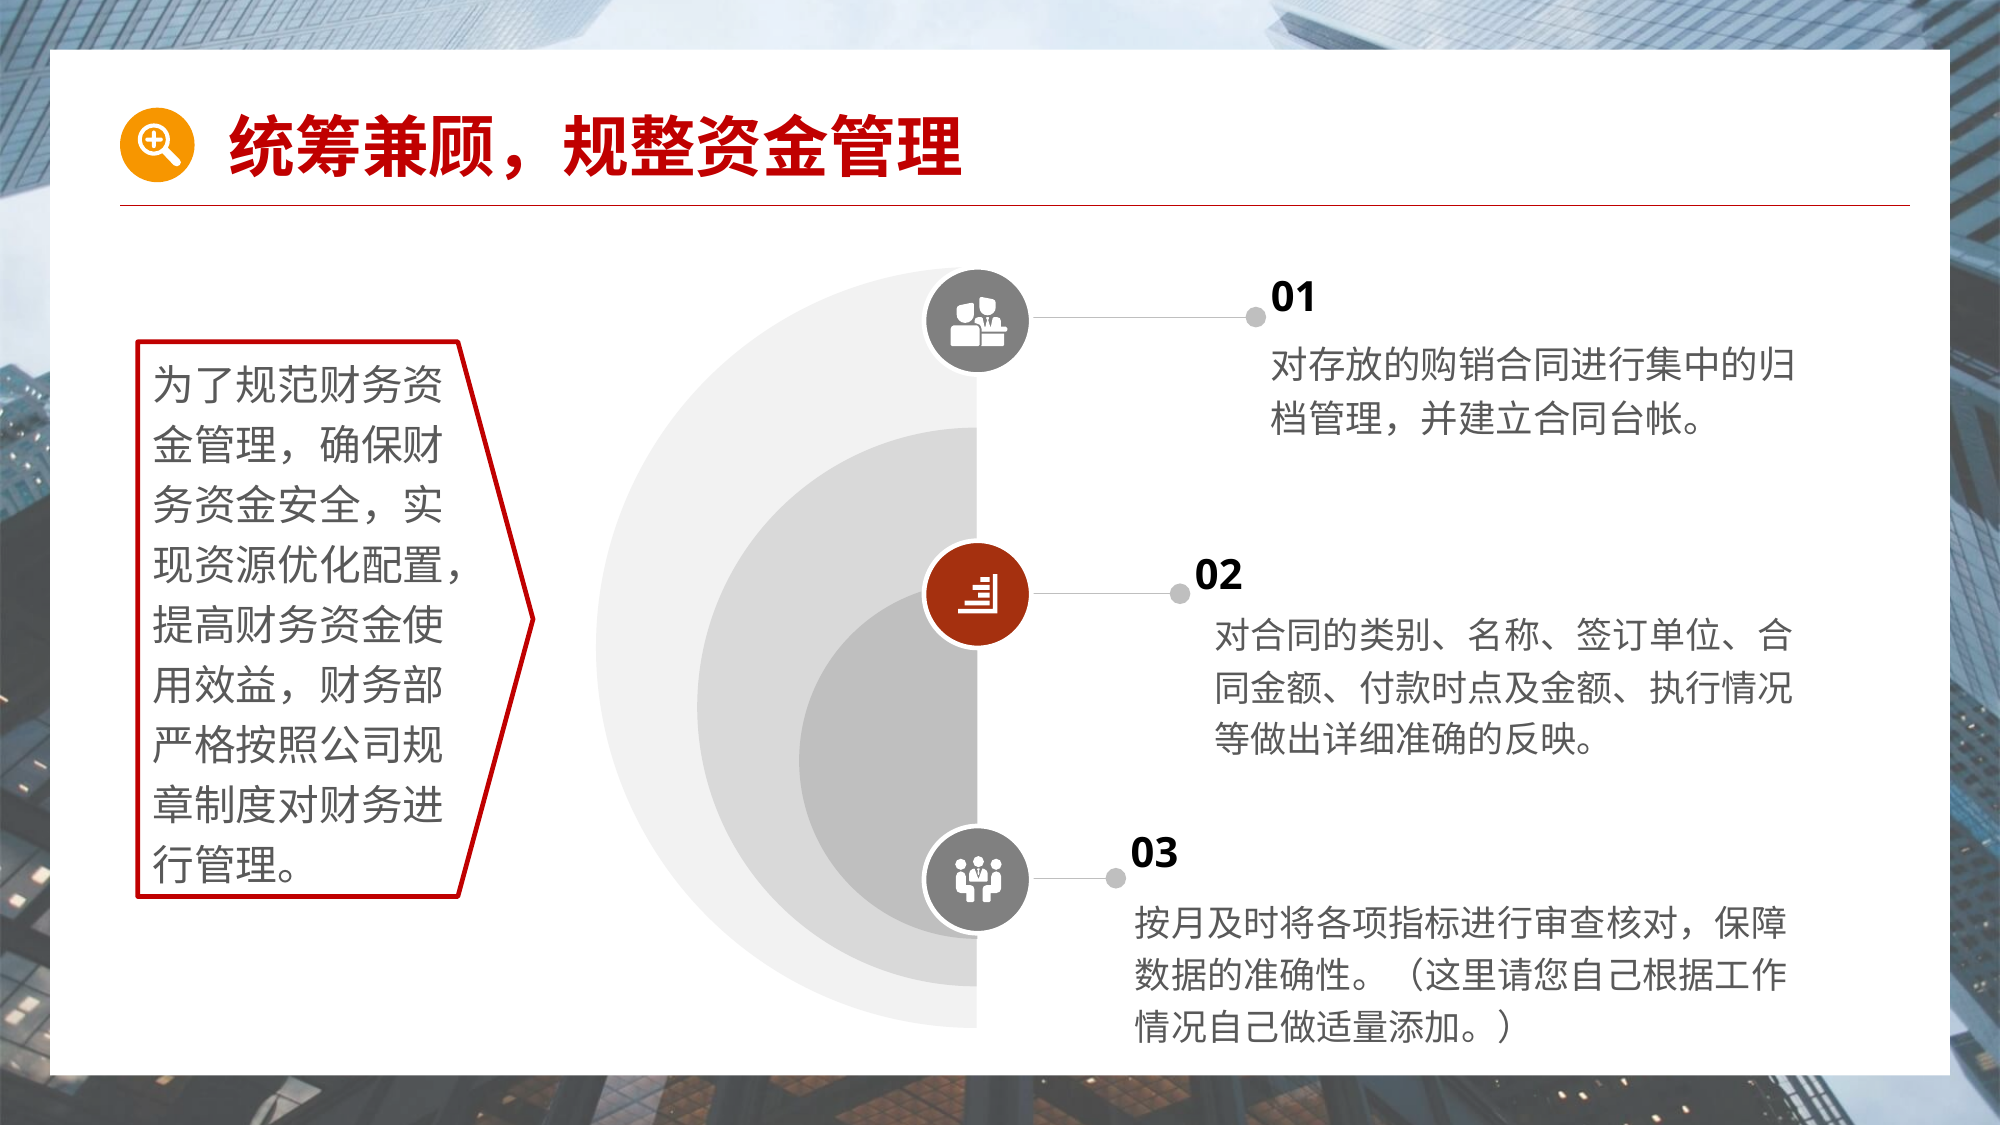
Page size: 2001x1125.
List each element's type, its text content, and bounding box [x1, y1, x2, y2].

text_box 统筹兼顾，规整资金管理 [214, 96, 978, 192]
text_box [119, 107, 195, 183]
text_box 按月及时将各项指标进行审查核对，保障数据的准确性。（这里请您自己根据工作情况自己做适量添加。） [1120, 884, 1815, 1055]
text_box 为了规范财务资金管理，确保财务资金安全，实现资源优化配置，提高财务资金使用效益，财务部严格按照公司规章制度对财务进行管理。 [137, 341, 534, 897]
text_box 例如：报销会议费未附会议通知，培训旅费不附培训文件；专家评审费不在会议费中列支，未附发放表，也无专家领取签字；发放实物福利费无发放明细表。 [0, 0, 2000, 1125]
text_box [595, 247, 1658, 1028]
text_box 对合同的类别、名称、签订单位、合同金额、付款时点及金额、执行情况等做出详细准确的反映。 [1658, 596, 1815, 768]
text_box 对存放的购销合同进行集中的归档管理，并建立合同台帐。 [1658, 324, 1815, 447]
